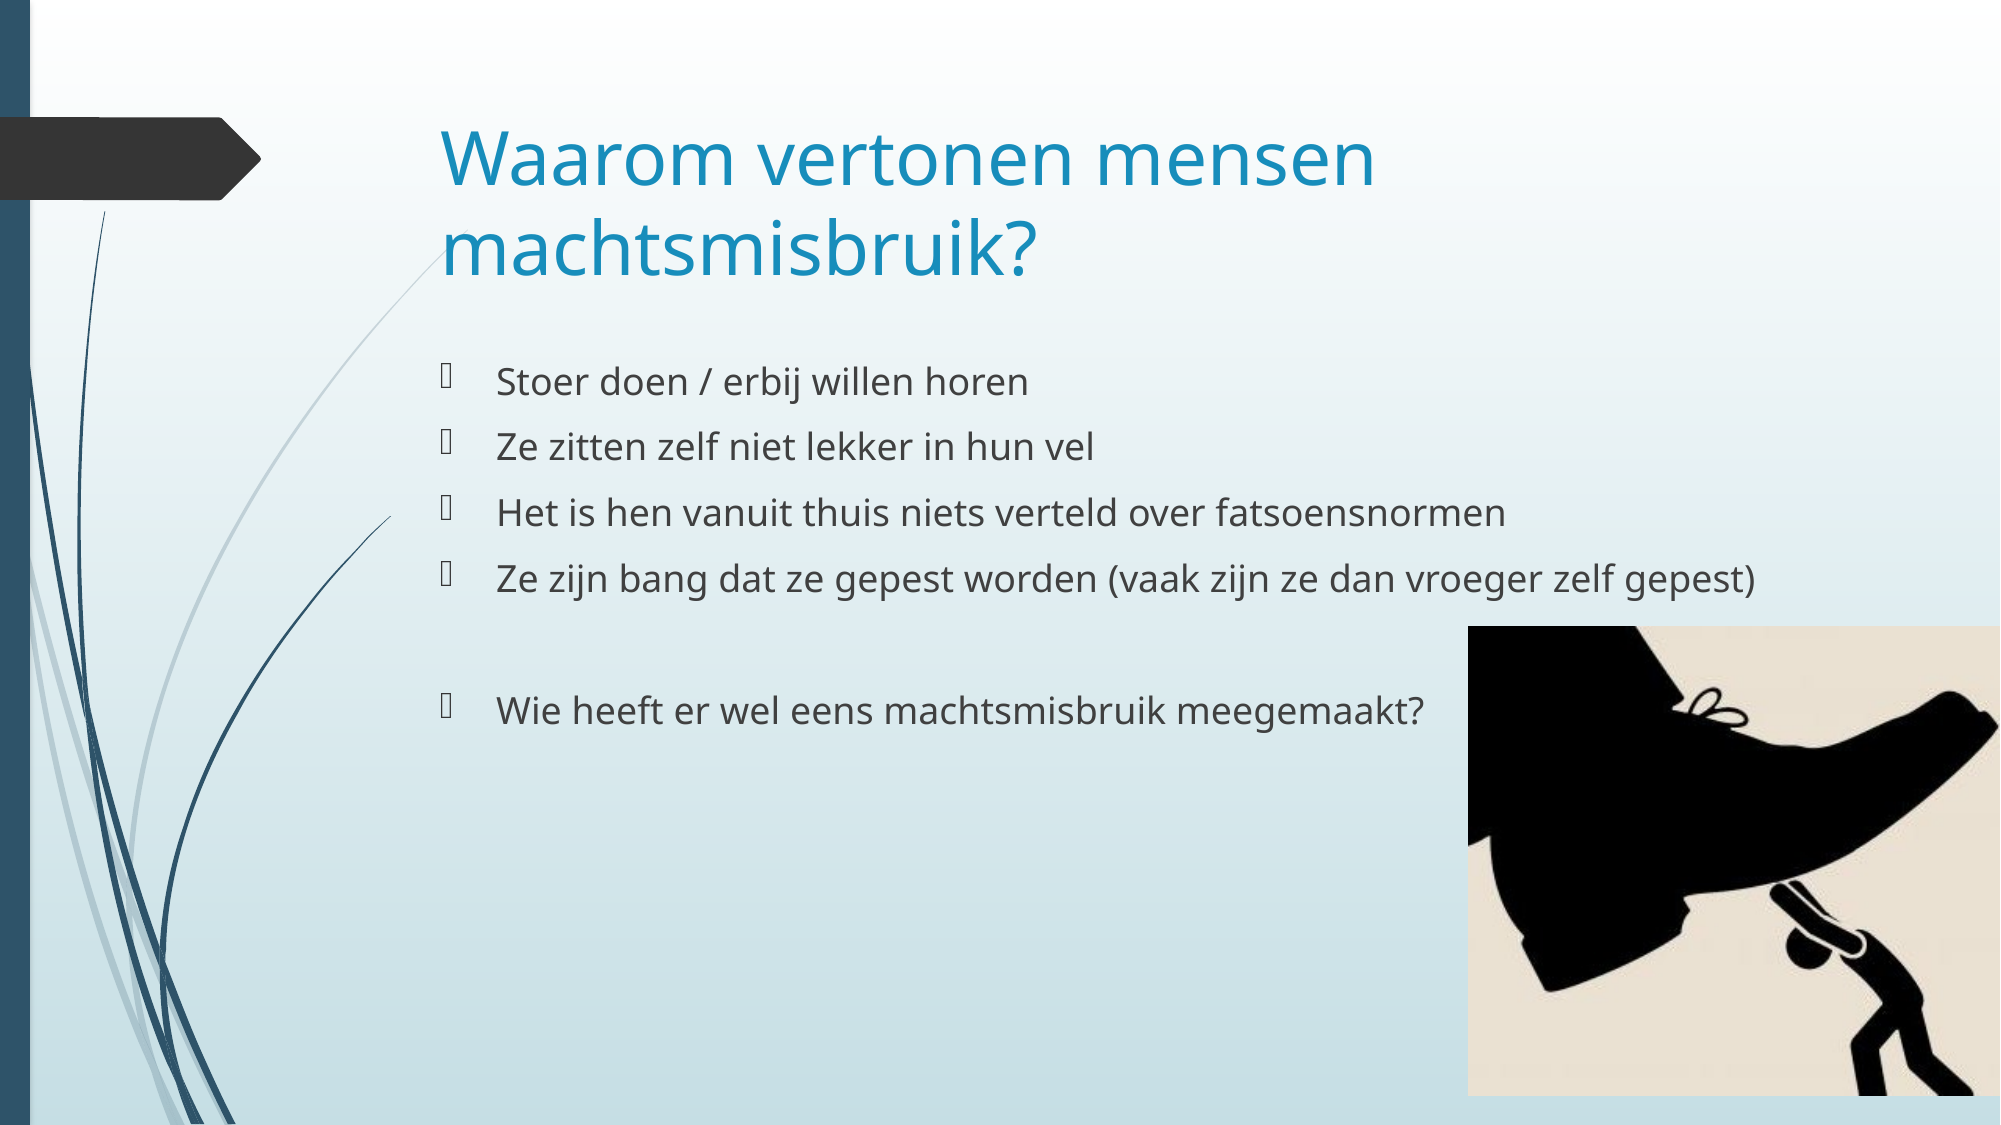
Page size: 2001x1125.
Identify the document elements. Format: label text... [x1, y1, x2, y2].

title Waarom vertonen mensen machtsmisbruik? [425, 102, 1888, 313]
list Stoer doen / erbij willen horen Ze zitten zelf niet lekker in hun vel Het is hen vanuit thuis niets verteld over fatsoensnormen Ze zijn bang dat ze gepest worden (vaak zijn ze dan vroeger zelf gepest) Wie heeft er wel eens machtsmisbruik meegemaakt? [424, 350, 1888, 970]
picture [1468, 626, 2000, 1096]
